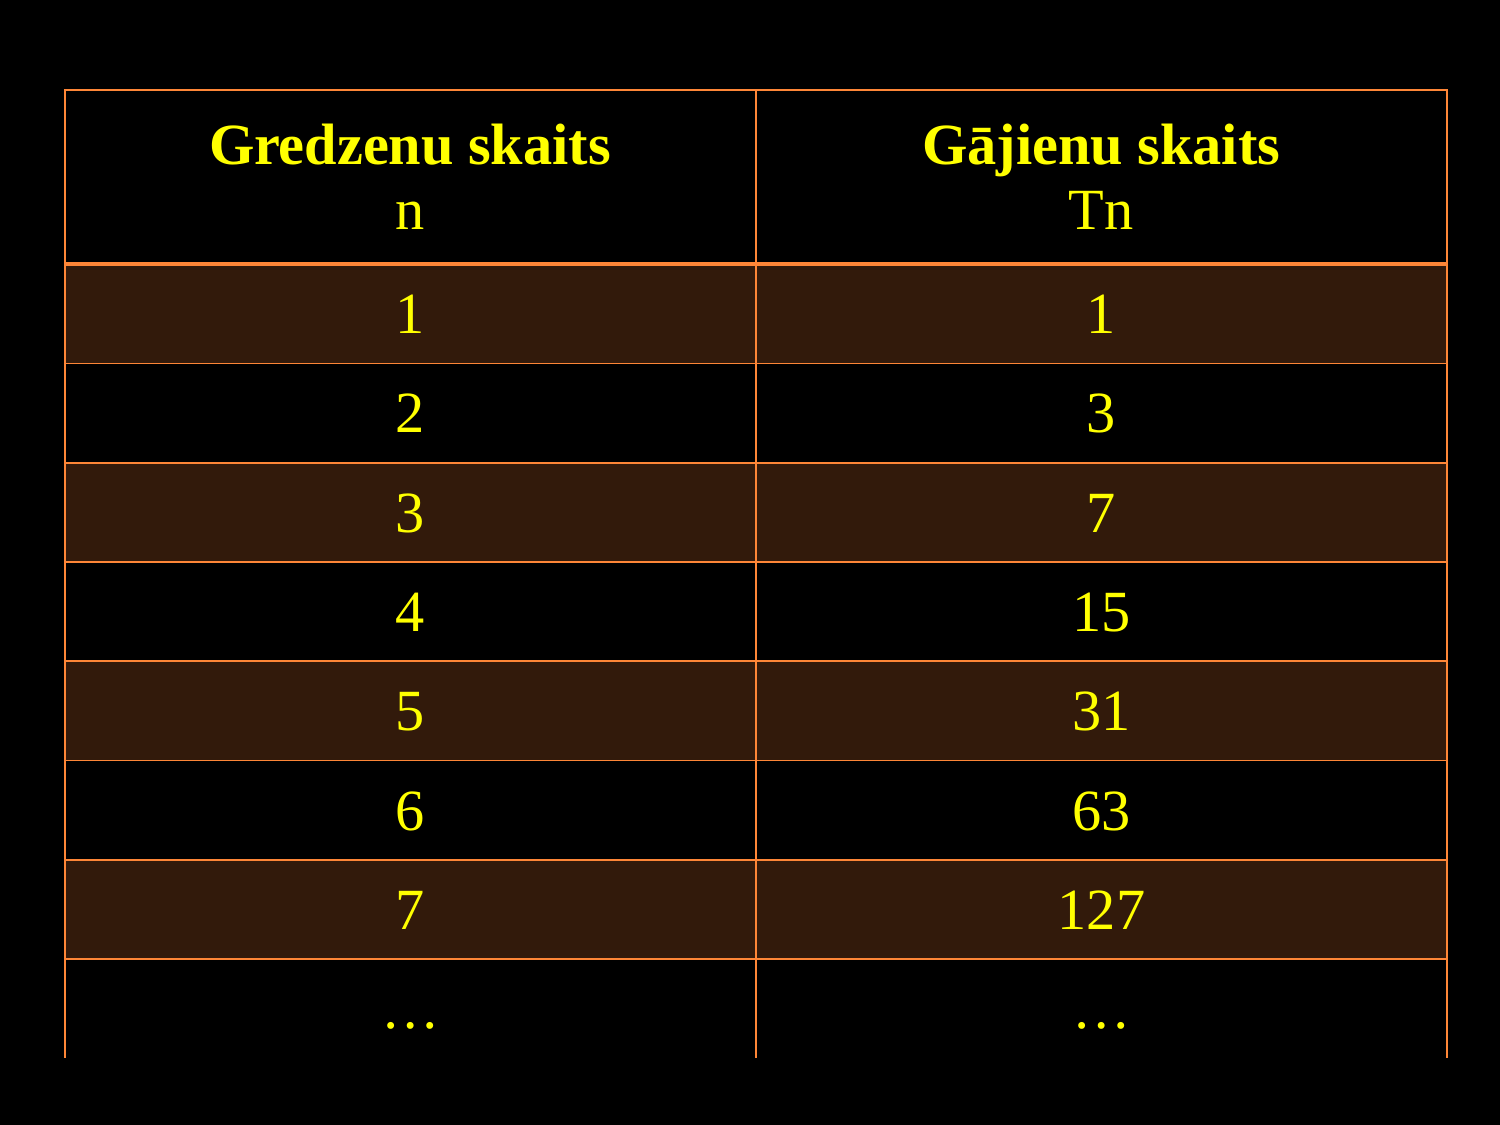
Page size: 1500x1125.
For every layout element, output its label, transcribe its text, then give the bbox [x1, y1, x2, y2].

table_cell … [757, 960, 1446, 1058]
table_cell 3 [757, 364, 1446, 462]
table_cell 1 [66, 266, 755, 363]
table_cell … [66, 960, 755, 1058]
table_cell 6 [66, 761, 755, 859]
table_cell 31 [757, 662, 1446, 760]
table_cell 3 [66, 464, 755, 561]
table_cell 1 [757, 266, 1446, 363]
table_cell 2 [66, 364, 755, 462]
table_cell 127 [757, 861, 1446, 958]
table_cell 4 [66, 563, 755, 660]
table_cell 15 [757, 563, 1446, 660]
table_cell 63 [757, 761, 1446, 859]
table_cell 7 [66, 861, 755, 958]
table_header Gredzenu skaits n [66, 91, 755, 262]
table_cell 5 [66, 662, 755, 760]
table_cell 7 [757, 464, 1446, 561]
table_header Gājienu skaits Tn [757, 91, 1446, 262]
